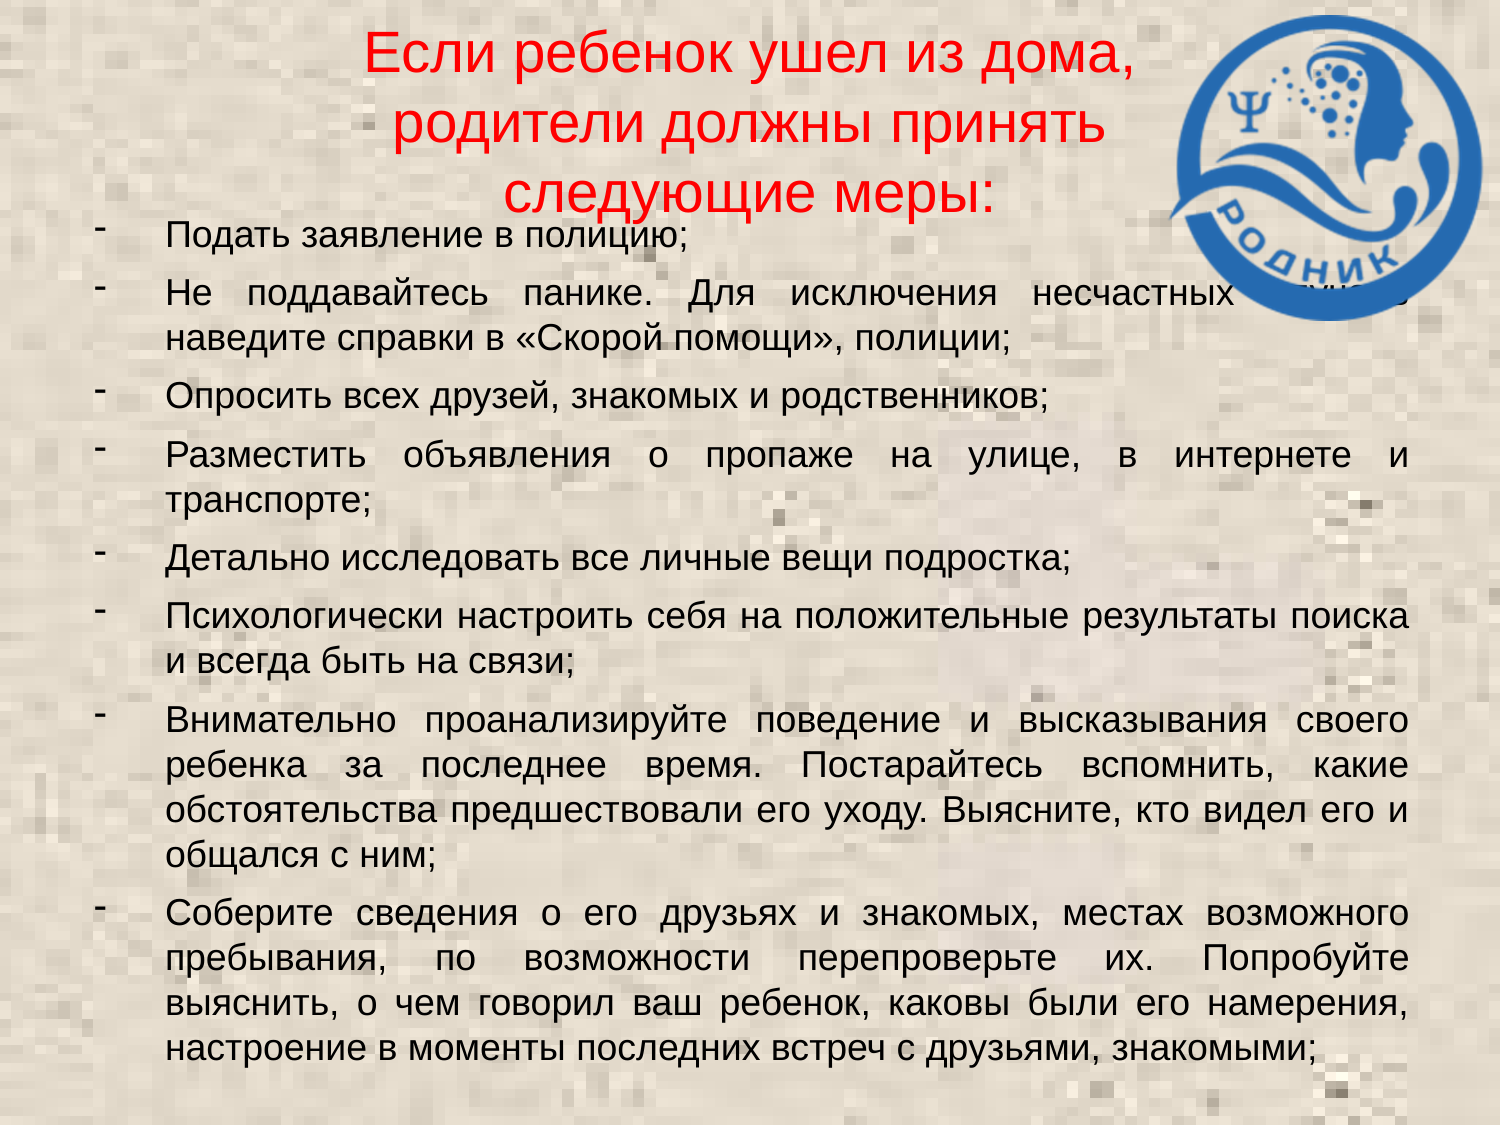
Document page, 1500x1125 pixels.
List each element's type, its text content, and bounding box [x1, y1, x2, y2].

title Если ребенок ушел из дома, родители должны принять следующие меры: [75, 45, 1101, 202]
list Подать заявление в полицию; Не поддавайтесь панике. Для исключения несчастных случаев наведите справки в «Скорой помощи», полиции; Опросить всех друзей, знакомых и родственников; Разместить объявления о пропаже на улице, в интернете и транспорте; Детально исследовать все личные вещи подростка; Психологически настроить себя на положительные результаты поиска и всегда быть на связи; Внимательно проанализируйте поведение и высказывания своего ребенка за последнее время. Постарайтесь вспомнить, какие обстоятельства предшествовали его уходу. Выясните, кто видел его и общался с ним; Соберите сведения о его друзьях и знакомых, местах возможного пребывания, по возможности перепроверьте их. Попробуйте выяснить, о чем говорил ваш ребенок, каковы были его намерения, настроение в моменты последних встреч с друзьями, знакомыми; [75, 202, 1425, 945]
picture [0, 0, 1500, 1125]
